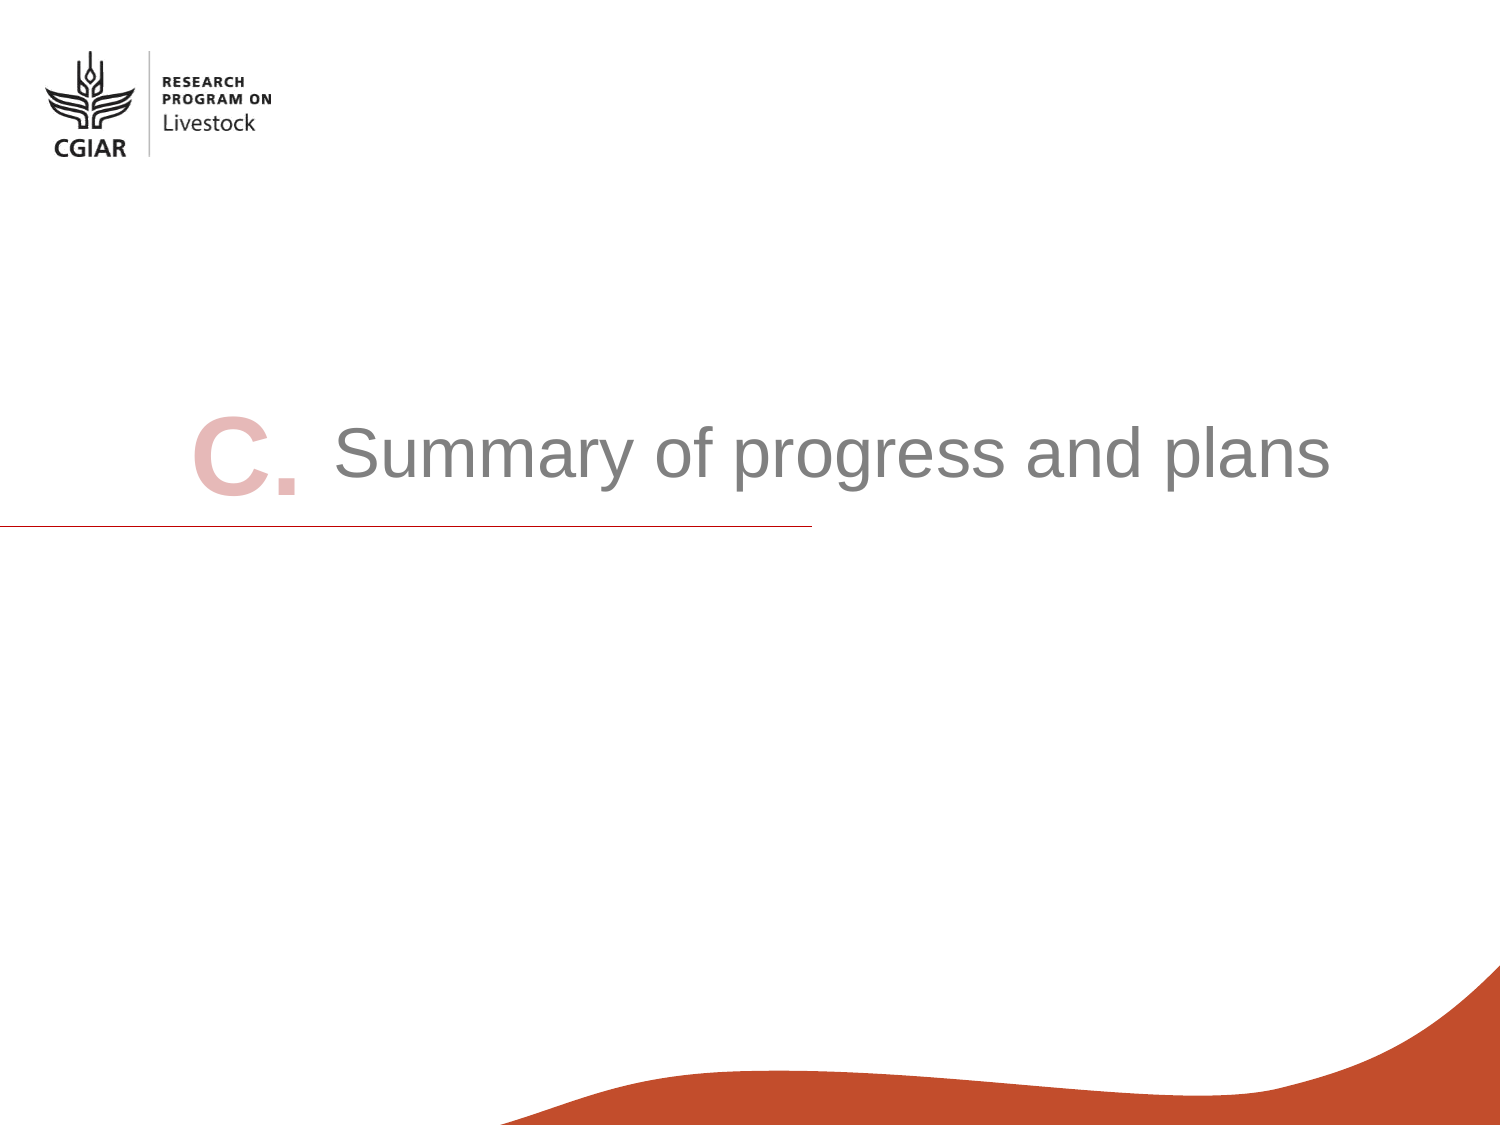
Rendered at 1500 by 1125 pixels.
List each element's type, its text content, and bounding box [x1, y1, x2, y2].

picture [45, 51, 271, 157]
text_box C. [175, 374, 319, 525]
text_box Summary of progress and plans [319, 399, 1413, 500]
